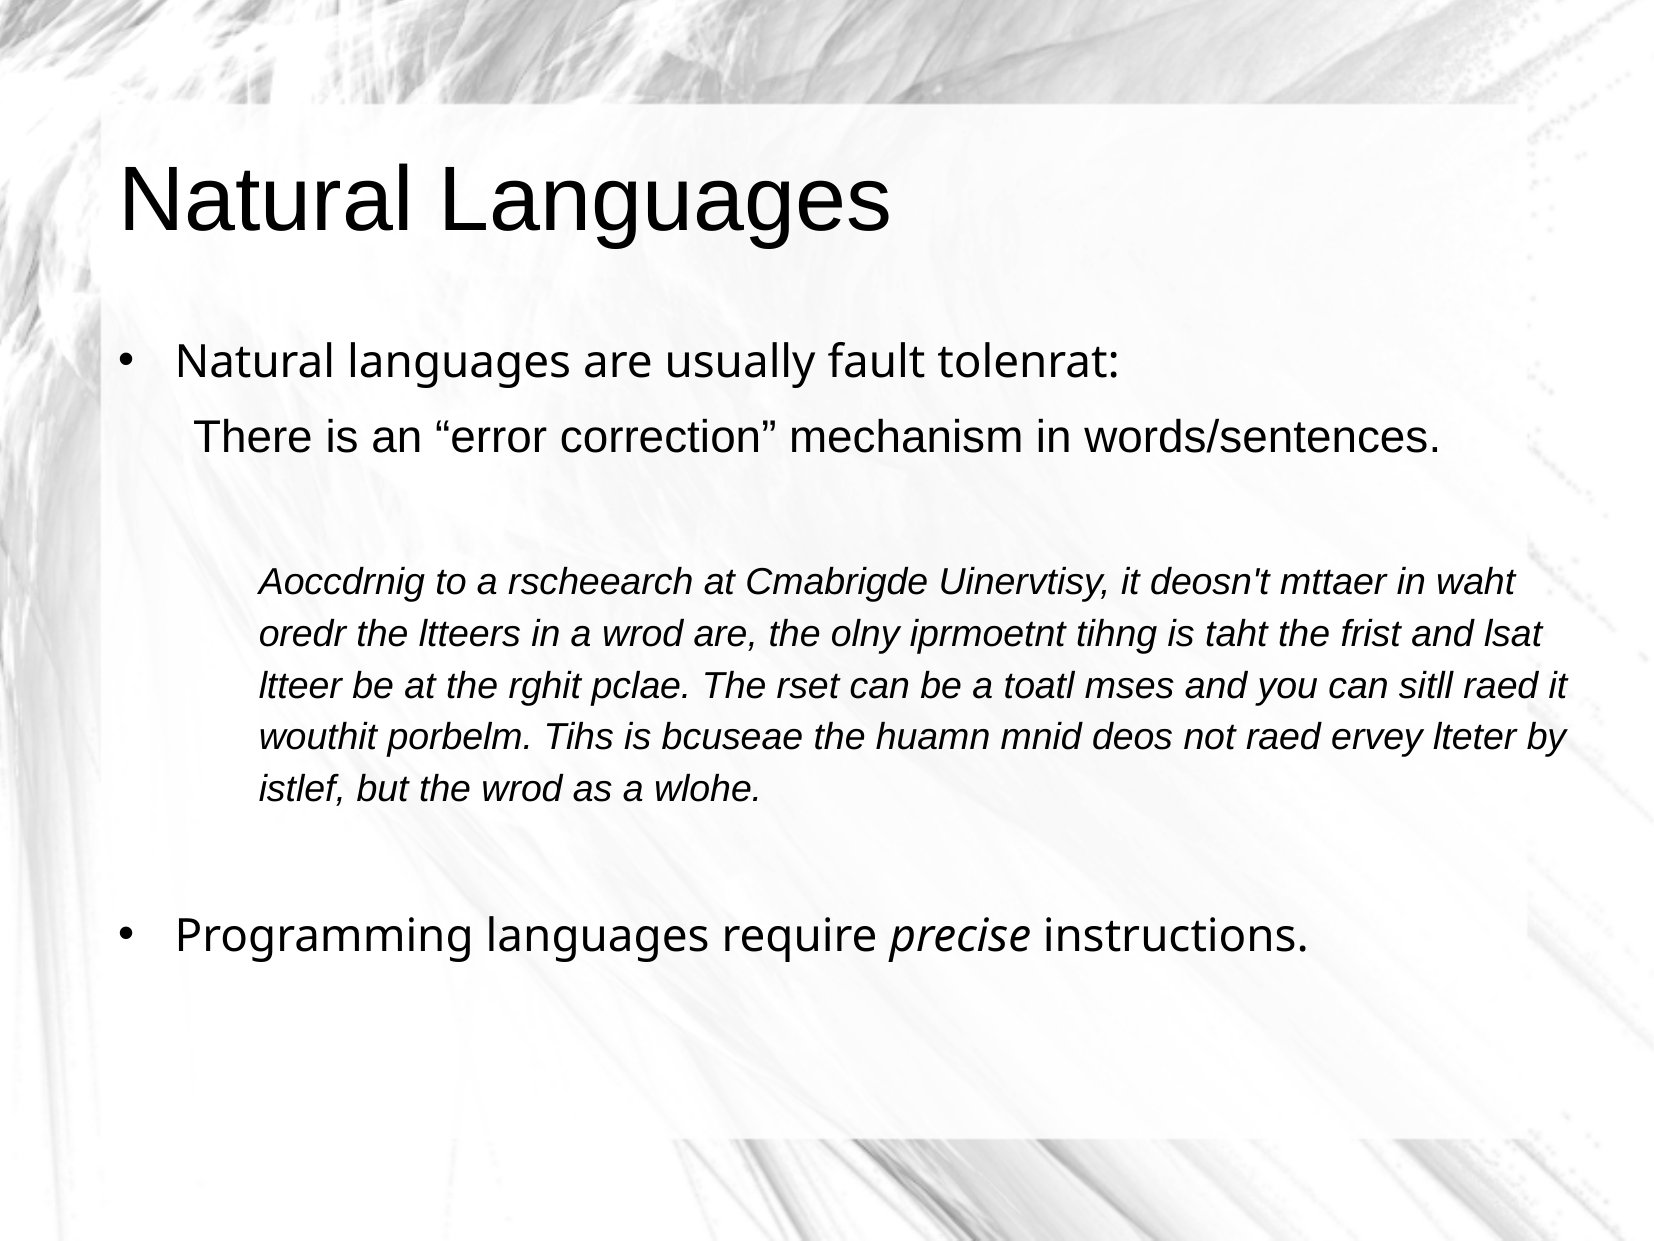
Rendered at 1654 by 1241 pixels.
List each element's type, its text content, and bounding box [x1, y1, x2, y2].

list Natural languages are usually fault tolenrat: There is an “error correction” mechanism in words/sentences. Aoccdrnig to a rscheearch at Cmabrigde Uinervtisy, it deosn't mttaer in waht oredr the ltteers in a wrod are, the olny iprmoetnt tihng is taht the frist and lsat ltteer be at the rghit pclae. The rset can be a toatl mses and you can sitll raed it wouthit porbelm. Tihs is bcuseae the huamn mnid deos not raed ervey lteter by istlef, but the wrod as a wlohe. Programming languages require precise instructions. [118, 319, 1571, 1109]
picture [0, 0, 1654, 1241]
title Natural Languages [118, 93, 1506, 299]
